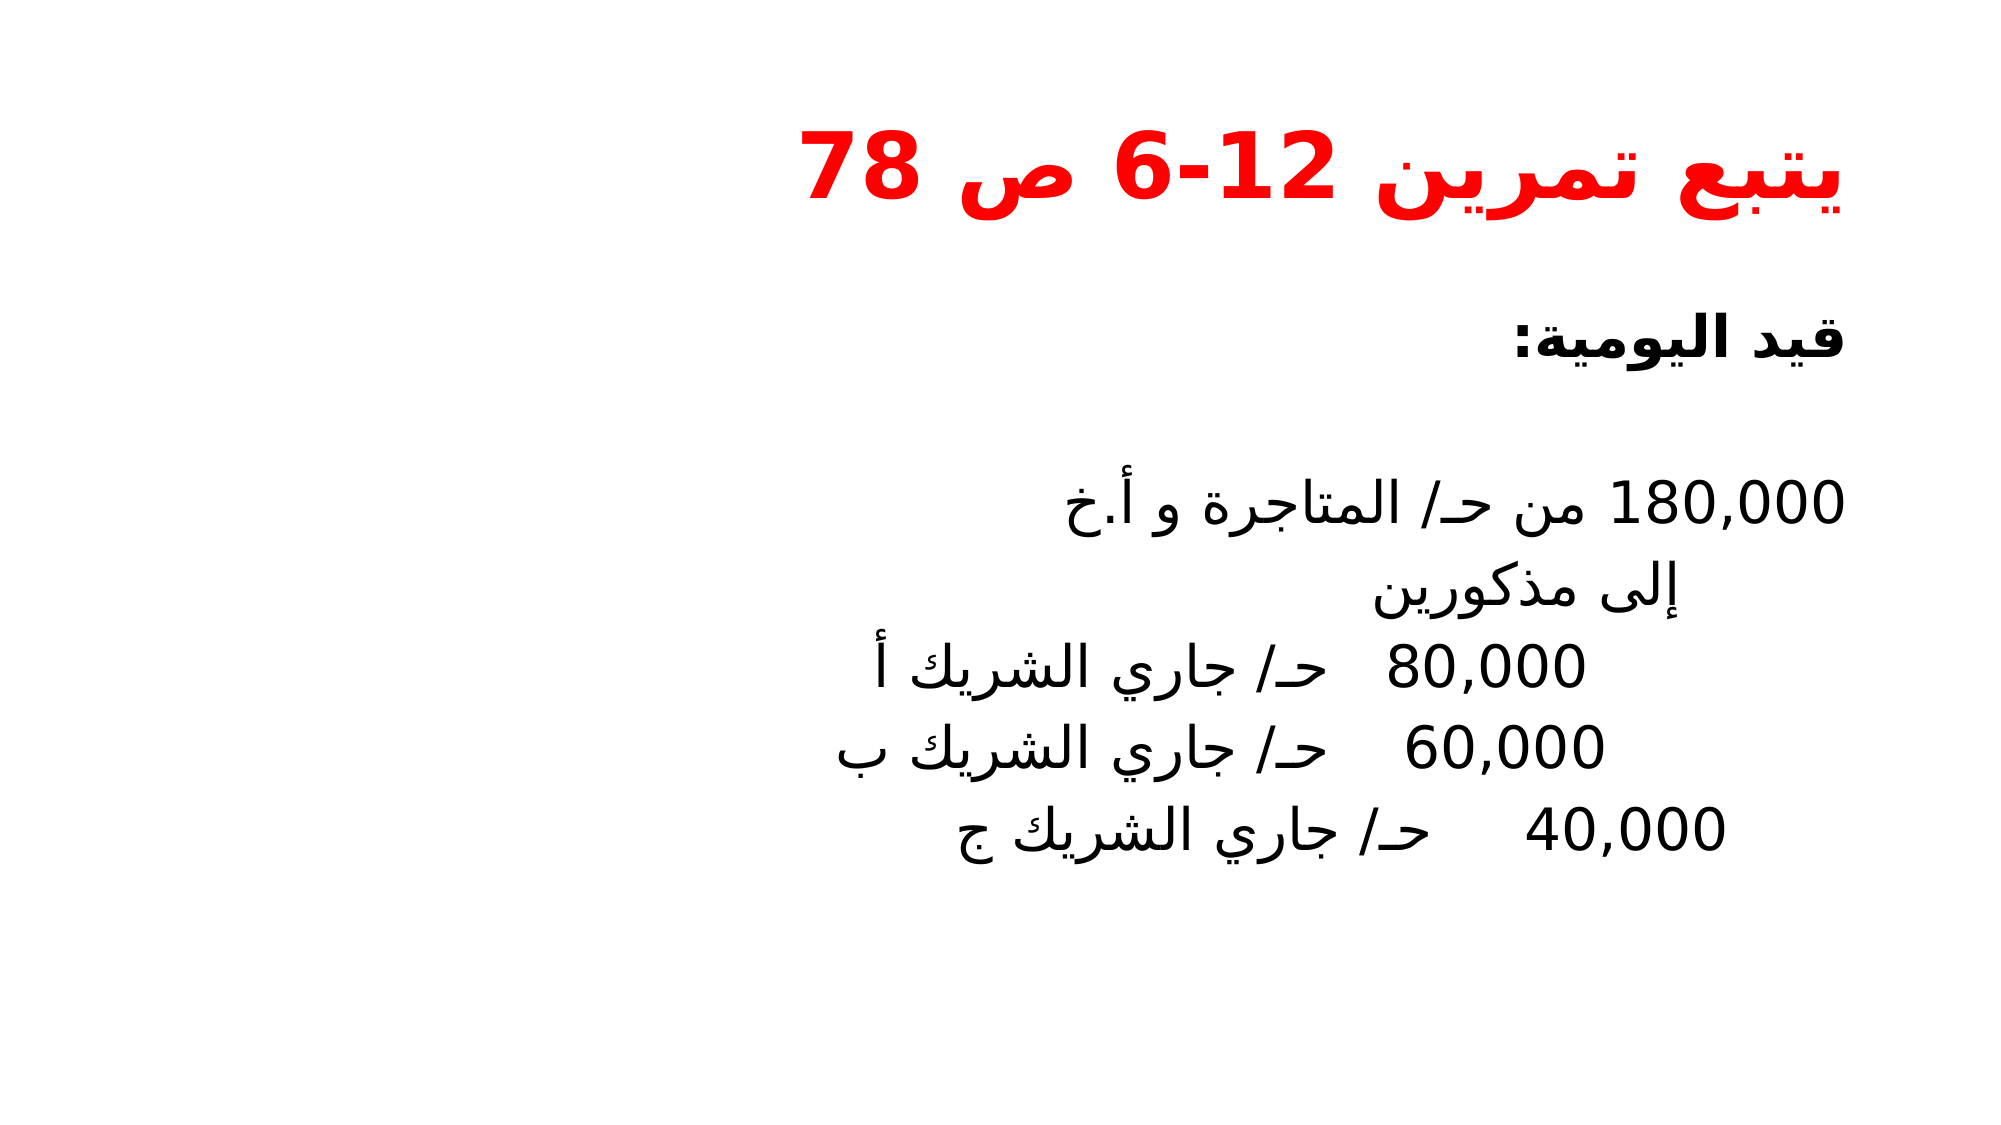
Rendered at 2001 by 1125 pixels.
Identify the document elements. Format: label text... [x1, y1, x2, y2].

title يتبع تمرين 12-6 ص 78 [137, 59, 1863, 278]
list قيد اليومية: 180,000 من حـ/ المتاجرة و أ.خ إلى مذكورين 80,000 حـ/ جاري الشريك أ 60,000 حـ/ جاري الشريك ب 40,000 حـ/ جاري الشريك ج [137, 299, 1863, 1014]
